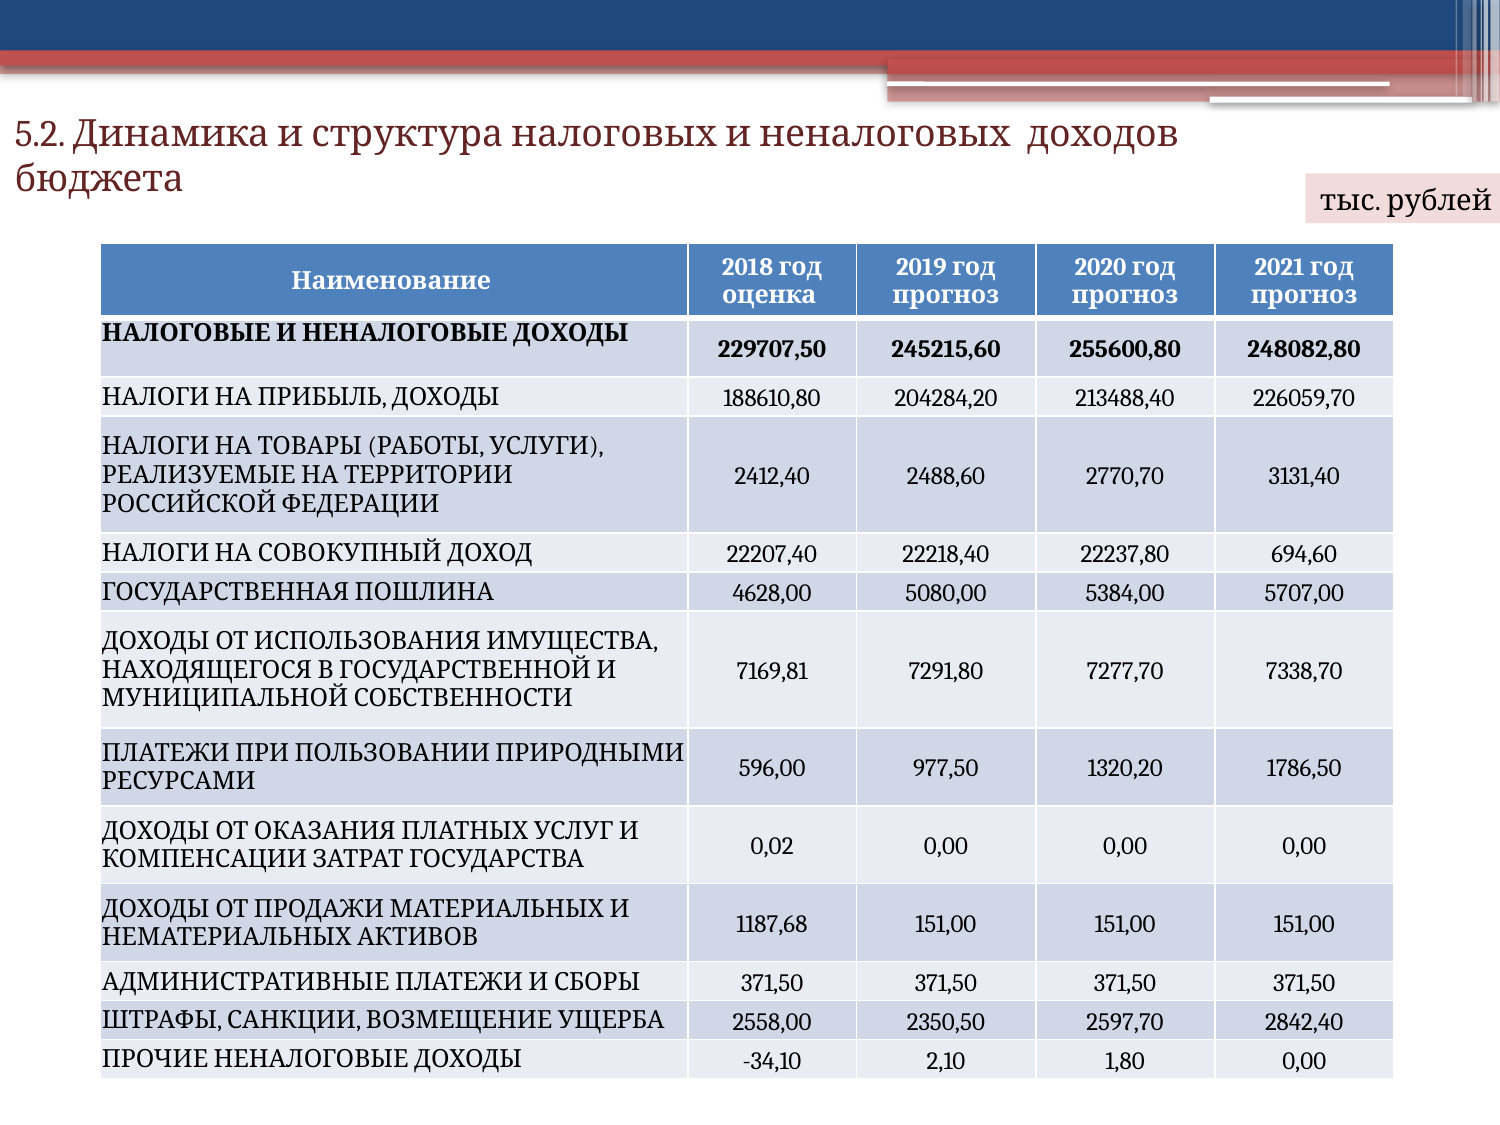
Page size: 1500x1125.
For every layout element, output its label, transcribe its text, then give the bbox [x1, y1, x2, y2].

table_cell 226059,70 [1216, 378, 1393, 415]
table_cell -34,10 [689, 1040, 856, 1078]
table_cell 248082,80 [1216, 321, 1393, 376]
table_header 2020 год прогноз [1037, 244, 1214, 315]
table_cell 22207,40 [689, 534, 856, 571]
table_cell ПРОЧИЕ НЕНАЛОГОВЫЕ ДОХОДЫ [101, 1040, 687, 1078]
table_cell 7291,80 [857, 612, 1035, 727]
table_header 2021 год прогноз [1216, 244, 1393, 315]
table_cell 2488,60 [857, 417, 1035, 532]
table_header Наименование [101, 244, 687, 315]
table_cell 5080,00 [857, 573, 1035, 610]
table_cell 229707,50 [689, 321, 856, 376]
table_cell 188610,80 [689, 378, 856, 415]
table_header 2019 год прогноз [857, 244, 1035, 315]
table_cell ДОХОДЫ ОТ ПРОДАЖИ МАТЕРИАЛЬНЫХ И НЕМАТЕРИАЛЬНЫХ АКТИВОВ [101, 884, 687, 961]
table_cell 2770,70 [1037, 417, 1214, 532]
table_cell 204284,20 [857, 378, 1035, 415]
table_cell 7338,70 [1216, 612, 1393, 727]
table_cell 1,80 [1037, 1040, 1214, 1078]
table_cell 213488,40 [1037, 378, 1214, 415]
table_cell 0,00 [1216, 1040, 1393, 1078]
table_cell 151,00 [857, 884, 1035, 961]
table_cell 1187,68 [689, 884, 856, 961]
table_cell 22218,40 [857, 534, 1035, 571]
table_cell 7169,81 [689, 612, 856, 727]
table_cell 4628,00 [689, 573, 856, 610]
table_cell ГОСУДАРСТВЕННАЯ ПОШЛИНА [101, 573, 687, 610]
table_cell 596,00 [689, 729, 856, 805]
table_cell 0,00 [857, 807, 1035, 883]
table_cell НАЛОГОВЫЕ И НЕНАЛОГОВЫЕ ДОХОДЫ [101, 321, 687, 376]
table_cell 245215,60 [857, 321, 1035, 376]
table_header 2018 год оценка [689, 244, 856, 315]
table_cell 2558,00 [689, 1001, 856, 1039]
table_cell НАЛОГИ НА ПРИБЫЛЬ, ДОХОДЫ [101, 378, 687, 415]
table_cell 3131,40 [1216, 417, 1393, 532]
table_cell 1320,20 [1037, 729, 1214, 805]
table_cell 2,10 [857, 1040, 1035, 1078]
table_cell 7277,70 [1037, 612, 1214, 727]
table_cell АДМИНИСТРАТИВНЫЕ ПЛАТЕЖИ И СБОРЫ [101, 962, 687, 1000]
text_box тыс. рублей [1305, 173, 1500, 224]
table_cell 0,00 [1216, 807, 1393, 883]
table_cell 371,50 [857, 962, 1035, 1000]
table_cell 371,50 [1216, 962, 1393, 1000]
table_cell НАЛОГИ НА ТОВАРЫ (РАБОТЫ, УСЛУГИ), РЕАЛИЗУЕМЫЕ НА ТЕРРИТОРИИ РОССИЙСКОЙ ФЕДЕРАЦИИ [101, 417, 687, 532]
table_cell НАЛОГИ НА СОВОКУПНЫЙ ДОХОД [101, 534, 687, 571]
table_cell 5707,00 [1216, 573, 1393, 610]
table_cell 371,50 [689, 962, 856, 1000]
table_cell 22237,80 [1037, 534, 1214, 571]
table_cell 2597,70 [1037, 1001, 1214, 1039]
table_cell 5384,00 [1037, 573, 1214, 610]
table_cell ШТРАФЫ, САНКЦИИ, ВОЗМЕЩЕНИЕ УЩЕРБА [101, 1001, 687, 1039]
table_cell 977,50 [857, 729, 1035, 805]
table_cell 255600,80 [1037, 321, 1214, 376]
table_cell 2842,40 [1216, 1001, 1393, 1039]
table_cell 151,00 [1216, 884, 1393, 961]
table_cell 0,00 [1037, 807, 1214, 883]
table_cell 694,60 [1216, 534, 1393, 571]
table_cell ПЛАТЕЖИ ПРИ ПОЛЬЗОВАНИИ ПРИРОДНЫМИ РЕСУРСАМИ [101, 729, 687, 805]
table_cell 2350,50 [857, 1001, 1035, 1039]
table_cell 151,00 [1037, 884, 1214, 961]
table_cell ДОХОДЫ ОТ ИСПОЛЬЗОВАНИЯ ИМУЩЕСТВА, НАХОДЯЩЕГОСЯ В ГОСУДАРСТВЕННОЙ И МУНИЦИПАЛЬНОЙ СОБСТВЕННОСТИ [101, 612, 687, 727]
table_cell 0,02 [689, 807, 856, 883]
table_cell 1786,50 [1216, 729, 1393, 805]
table_cell 2412,40 [689, 417, 856, 532]
title 5.2. Динамика и структура налоговых и неналоговых доходов бюджета [0, 101, 1313, 224]
table_cell ДОХОДЫ ОТ ОКАЗАНИЯ ПЛАТНЫХ УСЛУГ И КОМПЕНСАЦИИ ЗАТРАТ ГОСУДАРСТВА [101, 807, 687, 883]
table_cell 371,50 [1037, 962, 1214, 1000]
